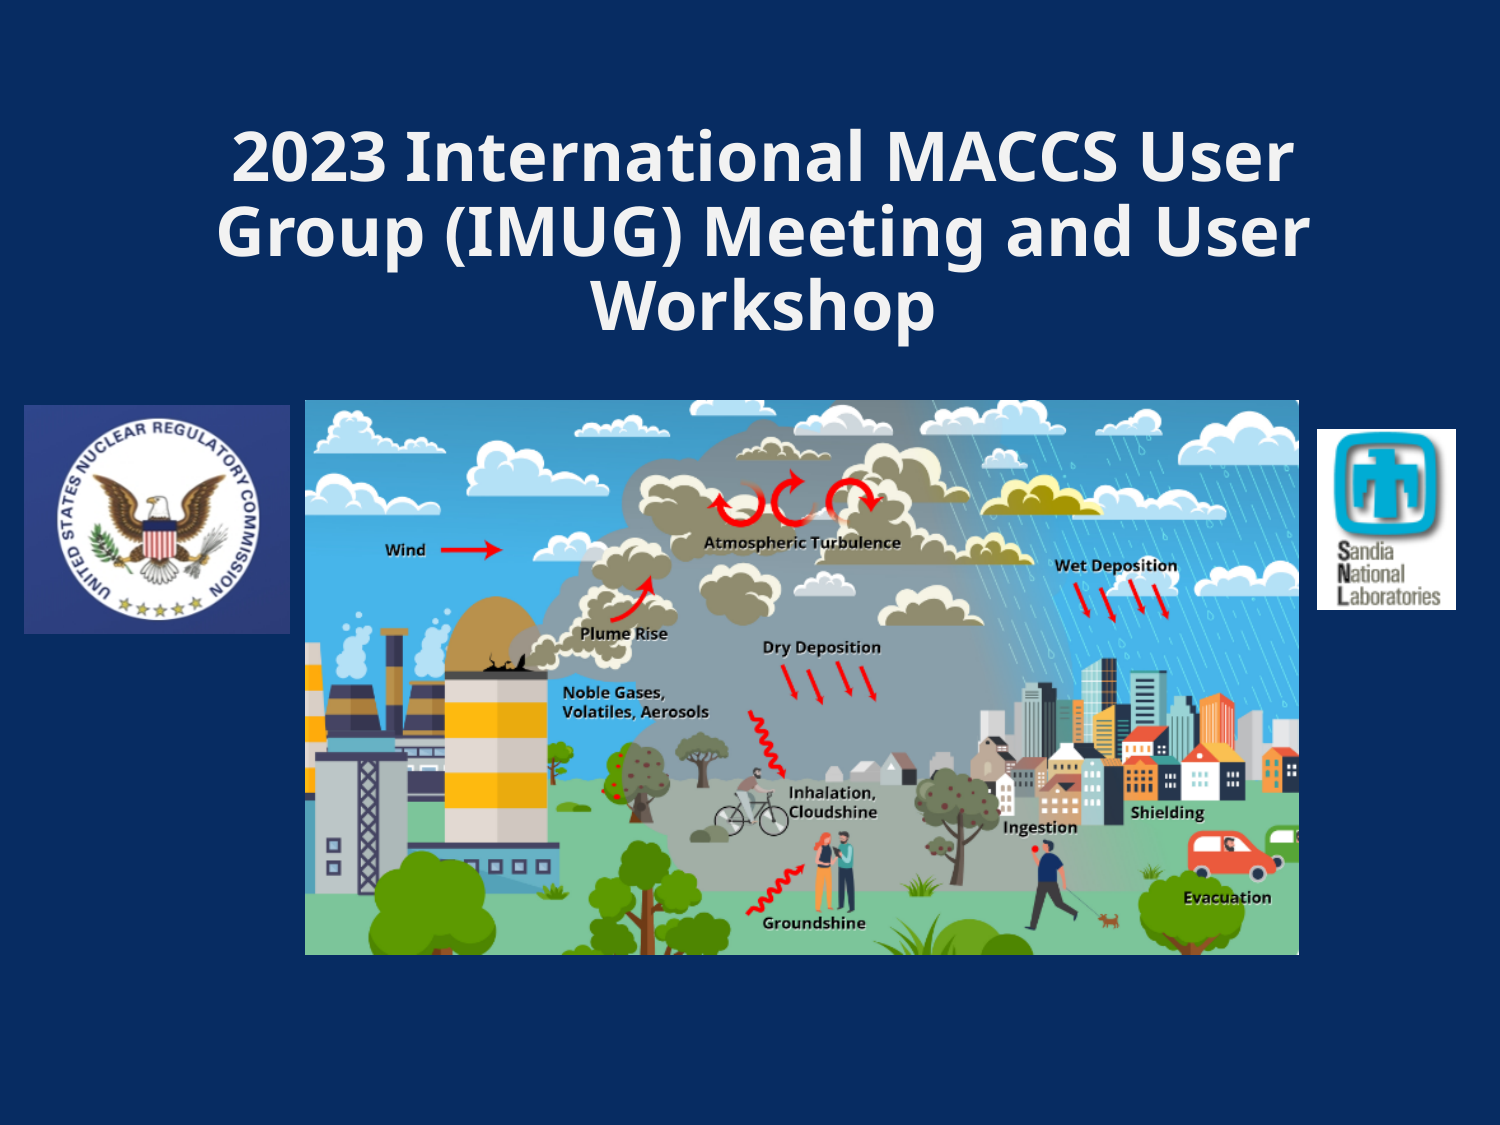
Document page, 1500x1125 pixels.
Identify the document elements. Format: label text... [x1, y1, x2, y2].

text_box 2023 International MACCS User Group (IMUG) Meeting and User Workshop [132, 140, 1396, 351]
picture [305, 400, 1299, 955]
picture [24, 405, 290, 634]
picture [1317, 429, 1456, 610]
